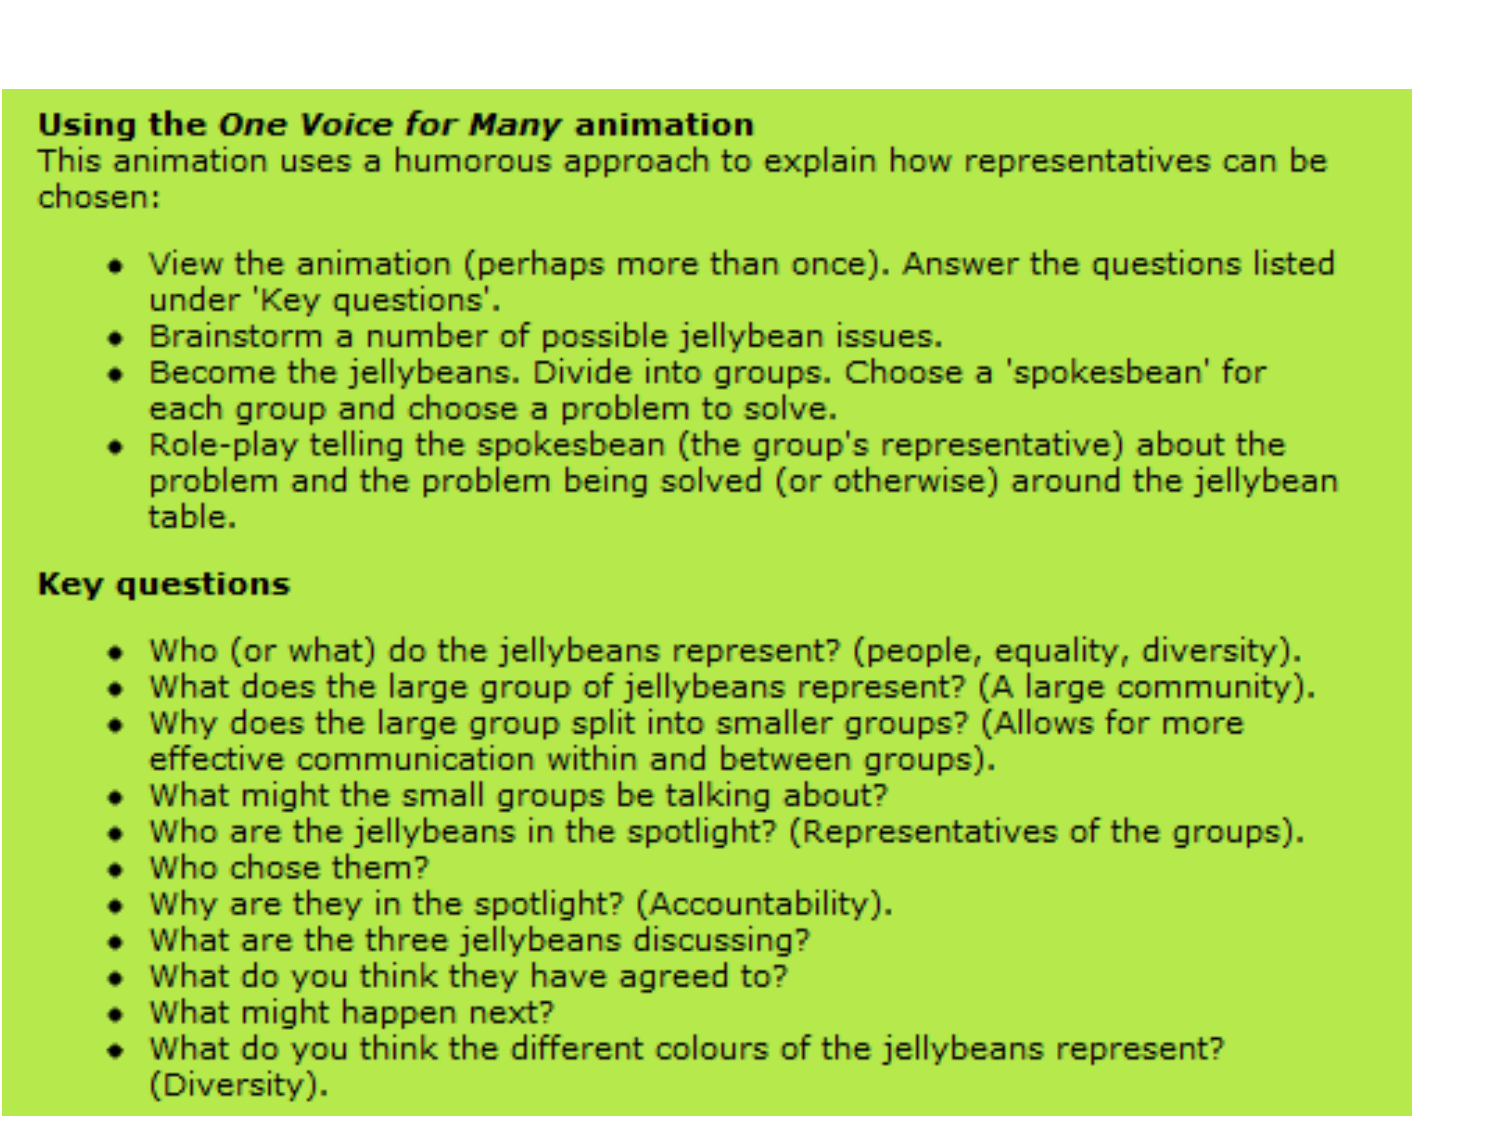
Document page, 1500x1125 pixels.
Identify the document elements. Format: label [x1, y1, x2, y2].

list [2, 89, 1412, 1116]
